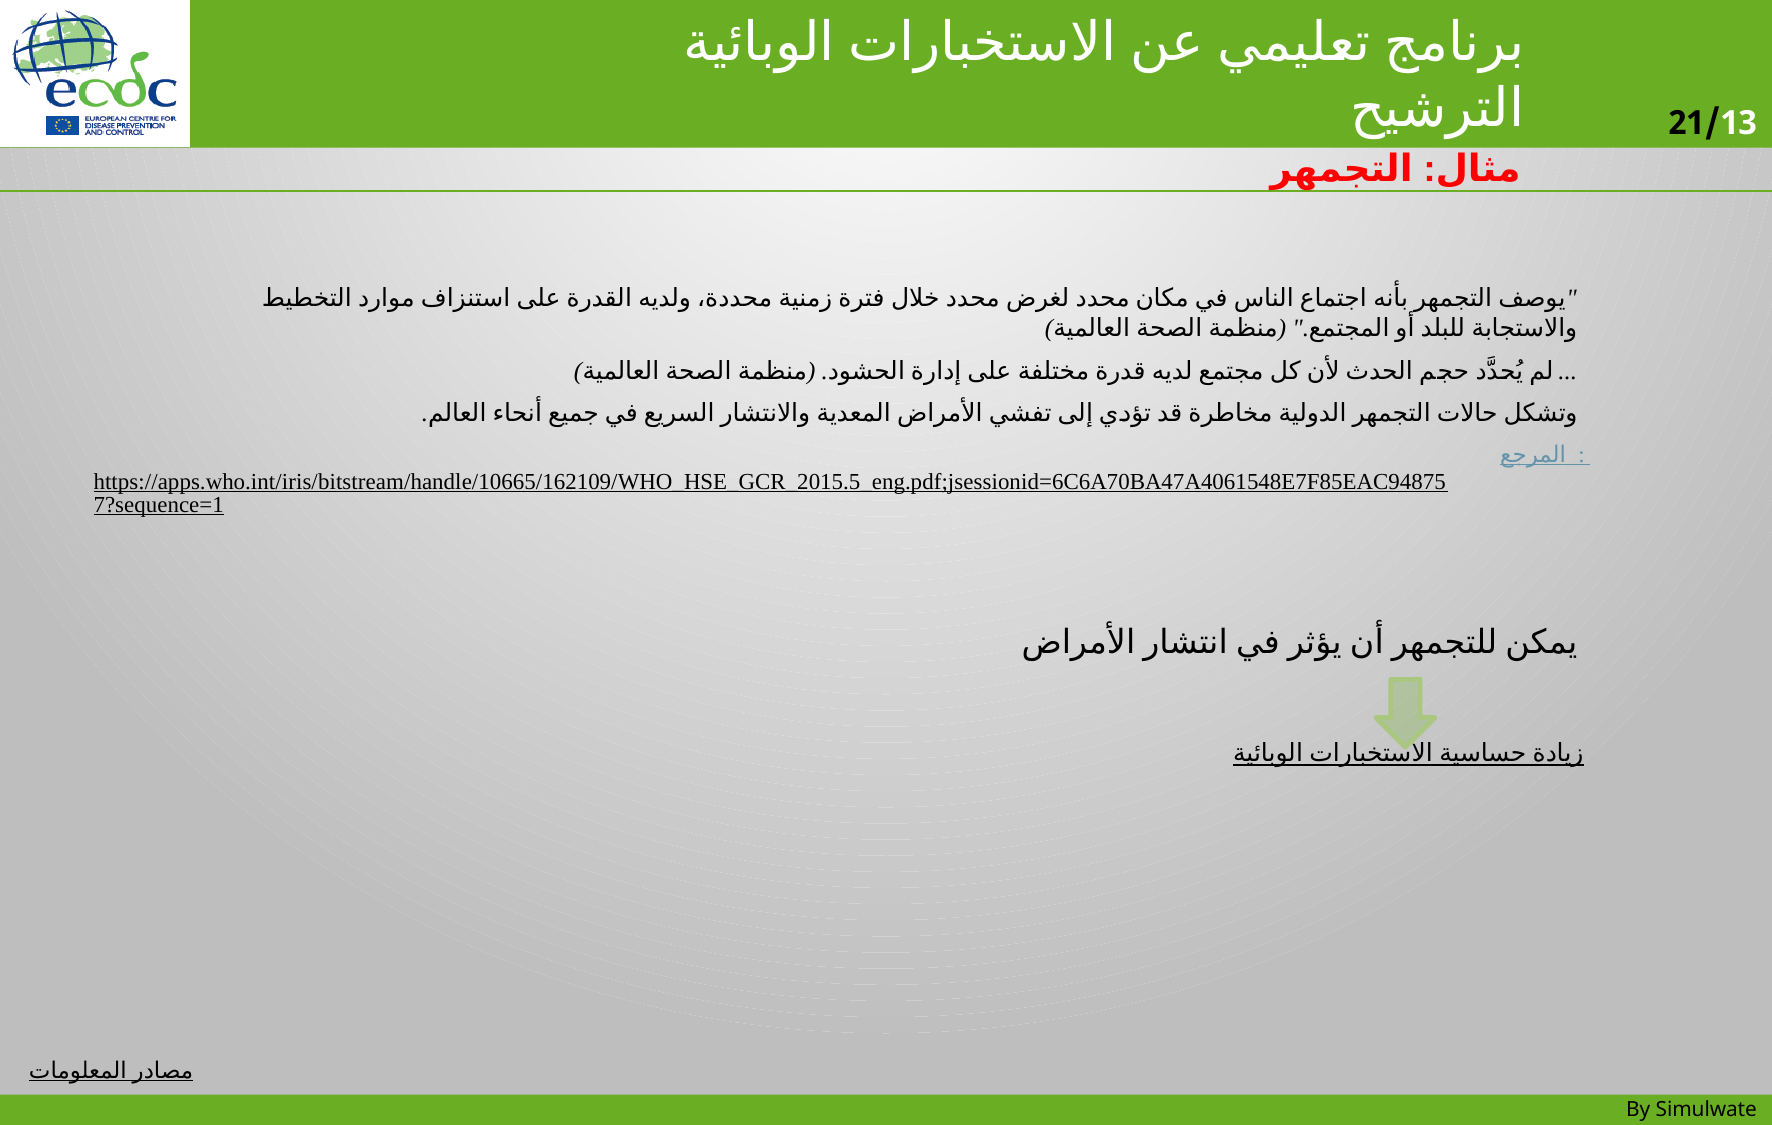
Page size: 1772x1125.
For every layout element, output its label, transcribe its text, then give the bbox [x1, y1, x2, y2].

text_box مثال: التجمهر [205, 141, 1536, 198]
text_box [1375, 679, 1435, 748]
text_box مصادر المعلومات [0, 1051, 209, 1091]
text_box "يوصف التجمهر بأنه اجتماع الناس في مكان محدد لغرض محدد خلال فترة زمنية محددة، ولديه القدرة على استنزاف موارد التخطيط والاستجابة للبلد أو المجتمع." (منظمة الصحة العالمية) ... لم يُحدَّد حجم الحدث لأن كل مجتمع لديه قدرة مختلفة على إدارة الحشود. (منظمة الصحة العالمية) وتشكل حالات التجمهر الدولية مخاطرة قد تؤدي إلى تفشي الأمراض المعدية والانتشار السريع في جميع أنحاء العالم. المرجع: https://apps.who.int/iris/bitstream/handle/10665/162109/WHO_HSE_GCR_2015.5_eng.pdf;jsessionid=6C6A70BA47A4061548E7F85EAC948757?sequence=1 يمكن للتجمهر أن يؤثر في انتشار الأمراض [199, 274, 1594, 603]
text_box زيادة حساسية الاستخبارات الوبائية [1039, 732, 1772, 774]
picture [0, 0, 190, 147]
